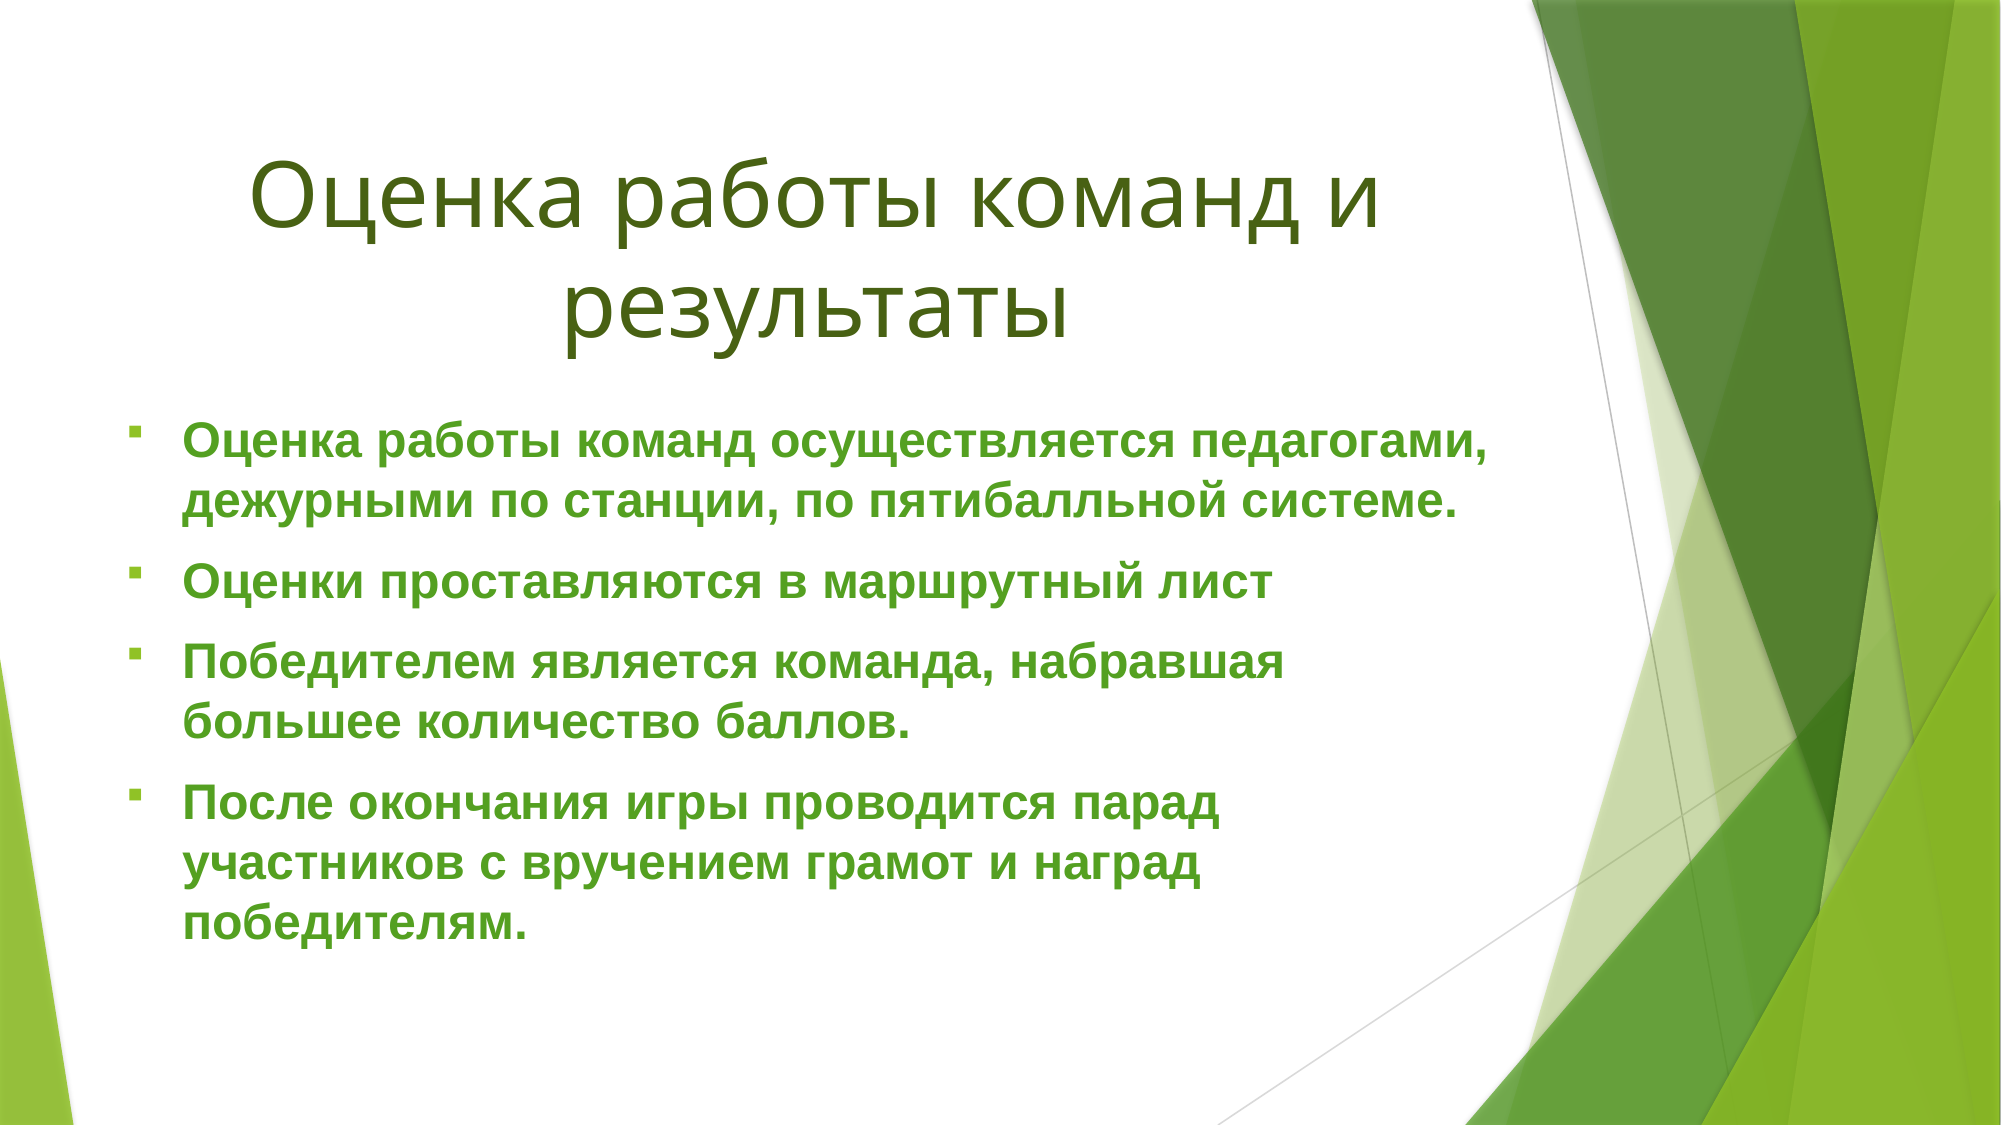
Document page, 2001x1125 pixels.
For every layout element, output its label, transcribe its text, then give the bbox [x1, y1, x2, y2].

list Оценка работы команд осуществляется педагогами, дежурными по станции, по пятибалльной системе. Оценки проставляются в маршрутный лист Победителем является команда, набравшая большее количество баллов. После окончания игры проводится парад участников с вручением грамот и наград победителям. [111, 394, 1522, 963]
title Оценка работы команд и результаты [111, 22, 1522, 394]
